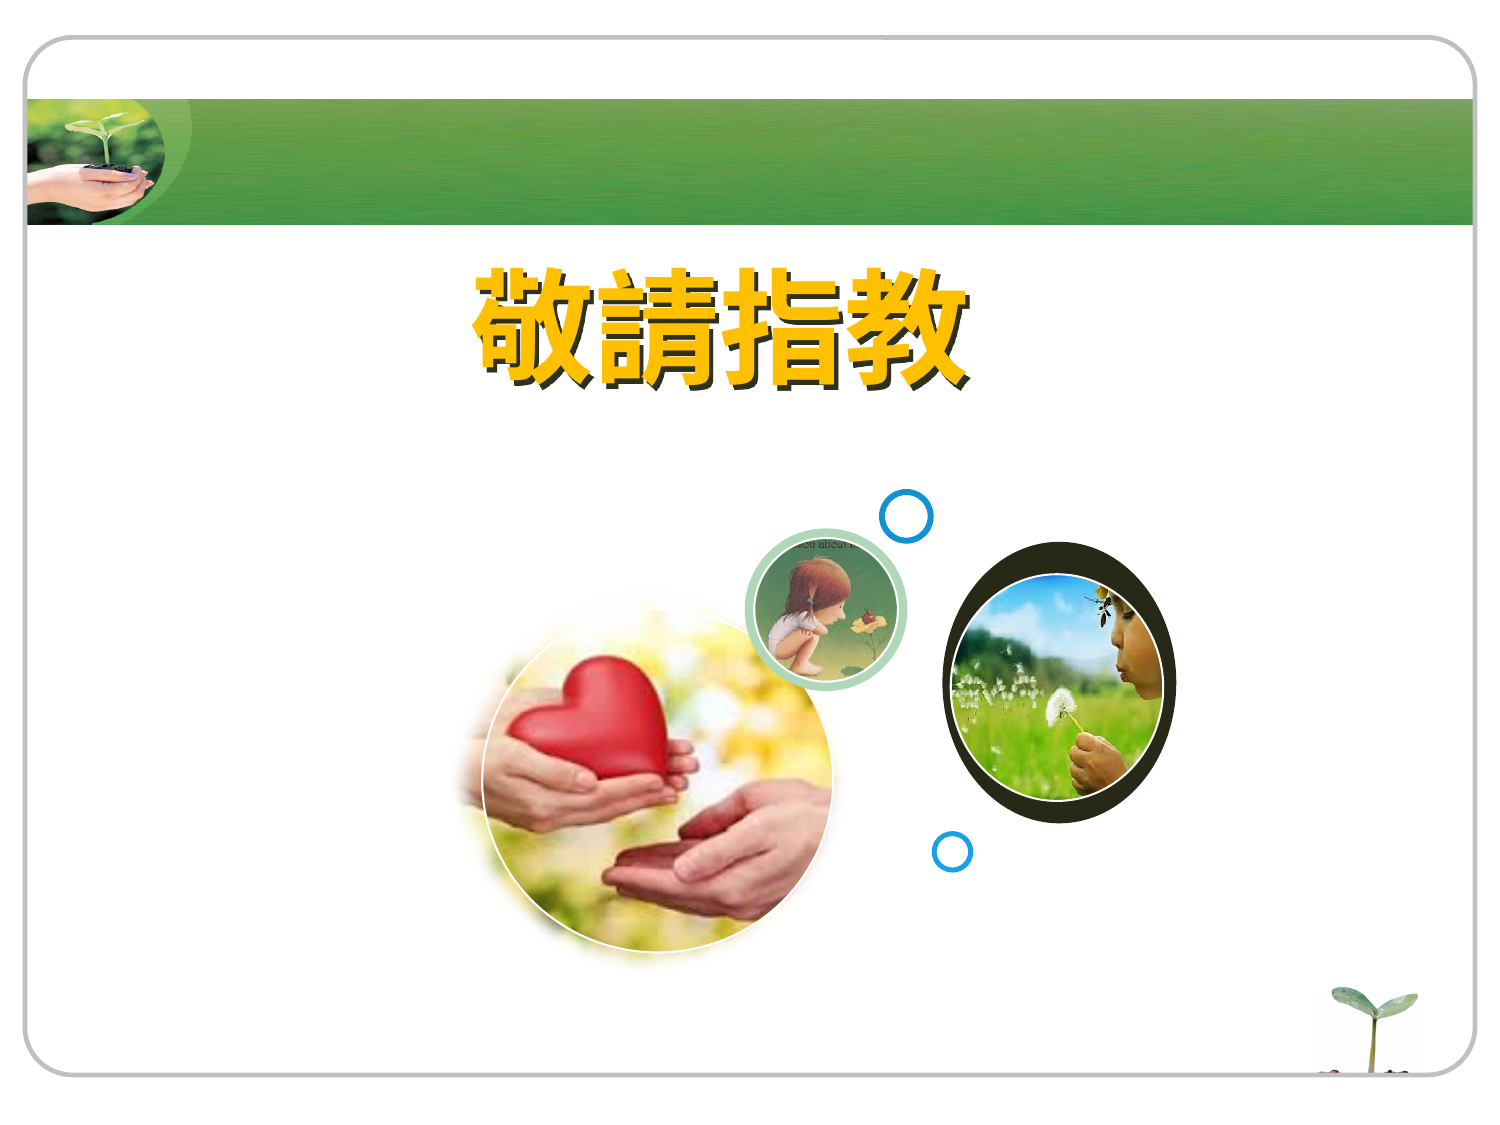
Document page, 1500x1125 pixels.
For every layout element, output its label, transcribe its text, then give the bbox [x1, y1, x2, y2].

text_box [301, 385, 1302, 1052]
title 敬請指教 [454, 243, 1500, 407]
picture [28, 99, 1472, 225]
picture [1312, 987, 1425, 1072]
